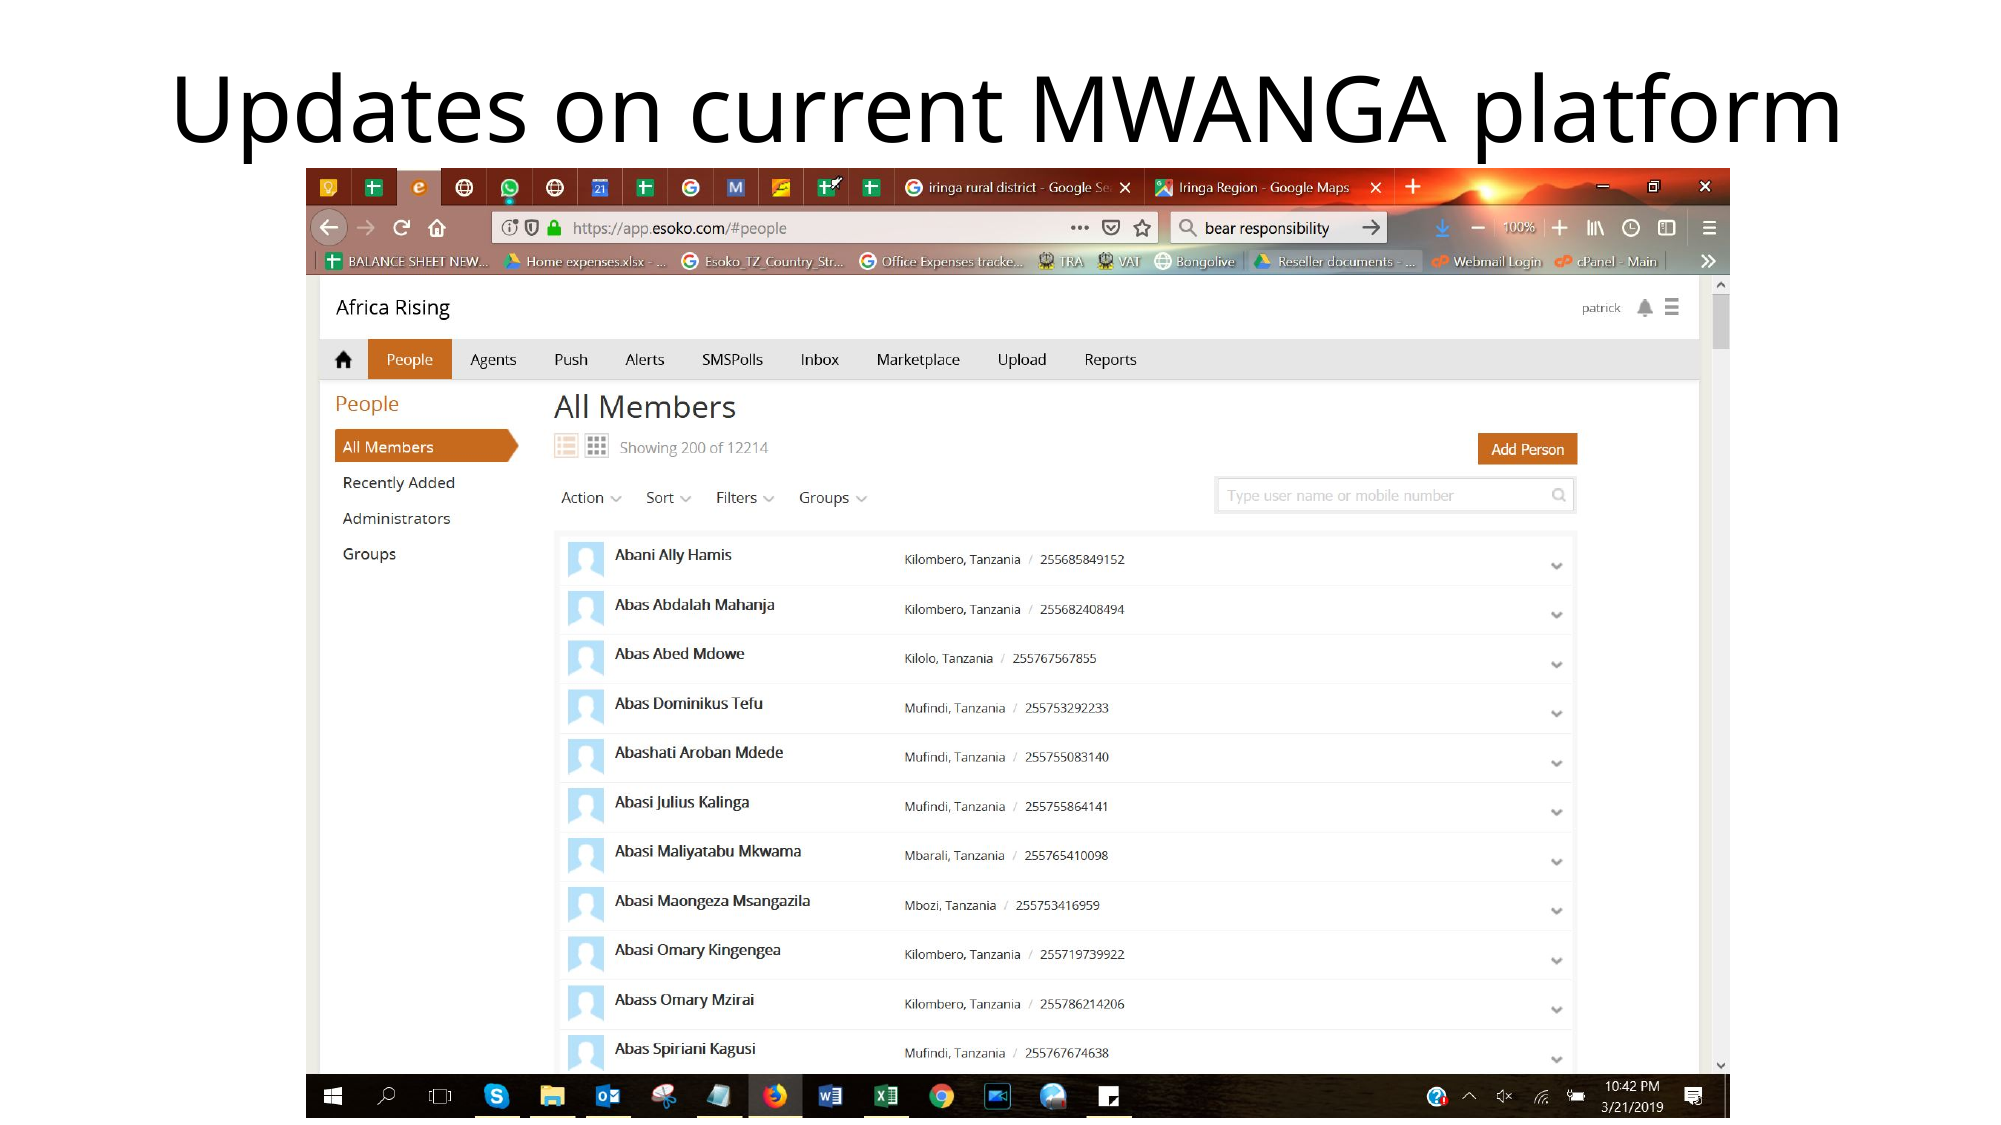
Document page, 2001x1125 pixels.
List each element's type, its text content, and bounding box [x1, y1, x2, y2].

text_box Updates on current MWANGA platform [154, 55, 1880, 274]
picture [306, 168, 1730, 1118]
